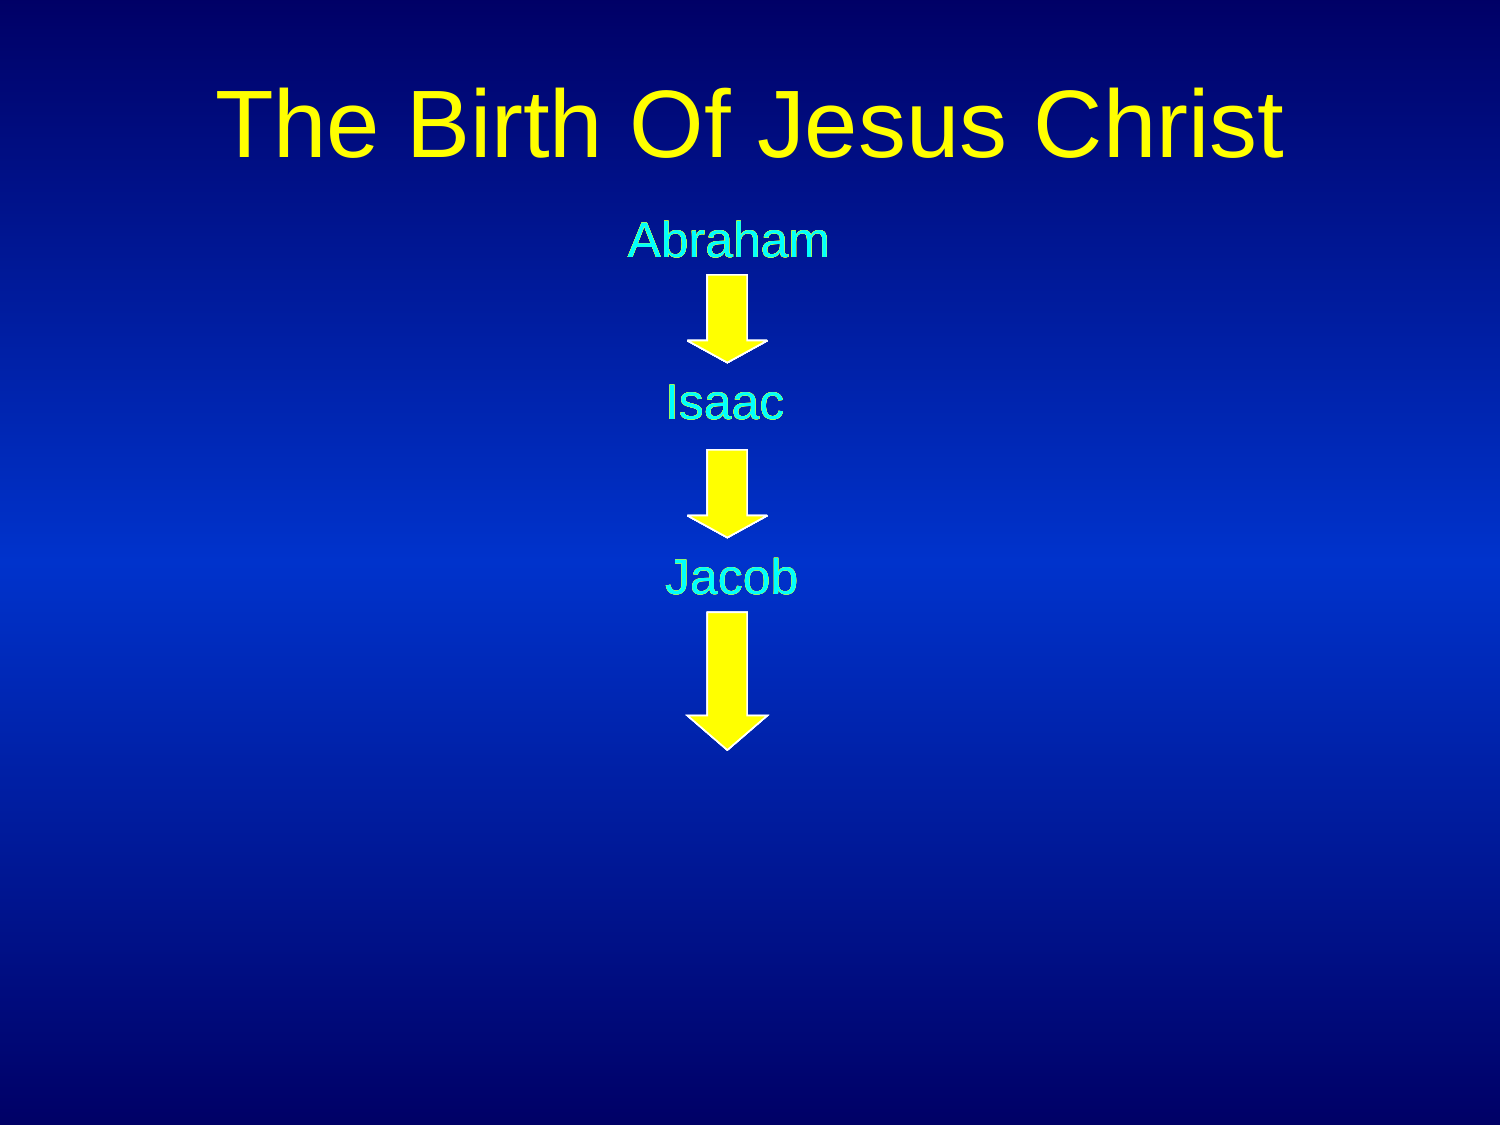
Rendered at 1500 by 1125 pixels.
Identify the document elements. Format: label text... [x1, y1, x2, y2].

text_box [687, 274, 768, 363]
text_box Isaac [650, 362, 800, 438]
title The Birth Of Jesus Christ [37, 24, 1463, 213]
text_box [687, 613, 768, 750]
text_box [687, 449, 768, 538]
text_box Jacob [650, 537, 814, 613]
text_box Abraham [612, 199, 846, 275]
